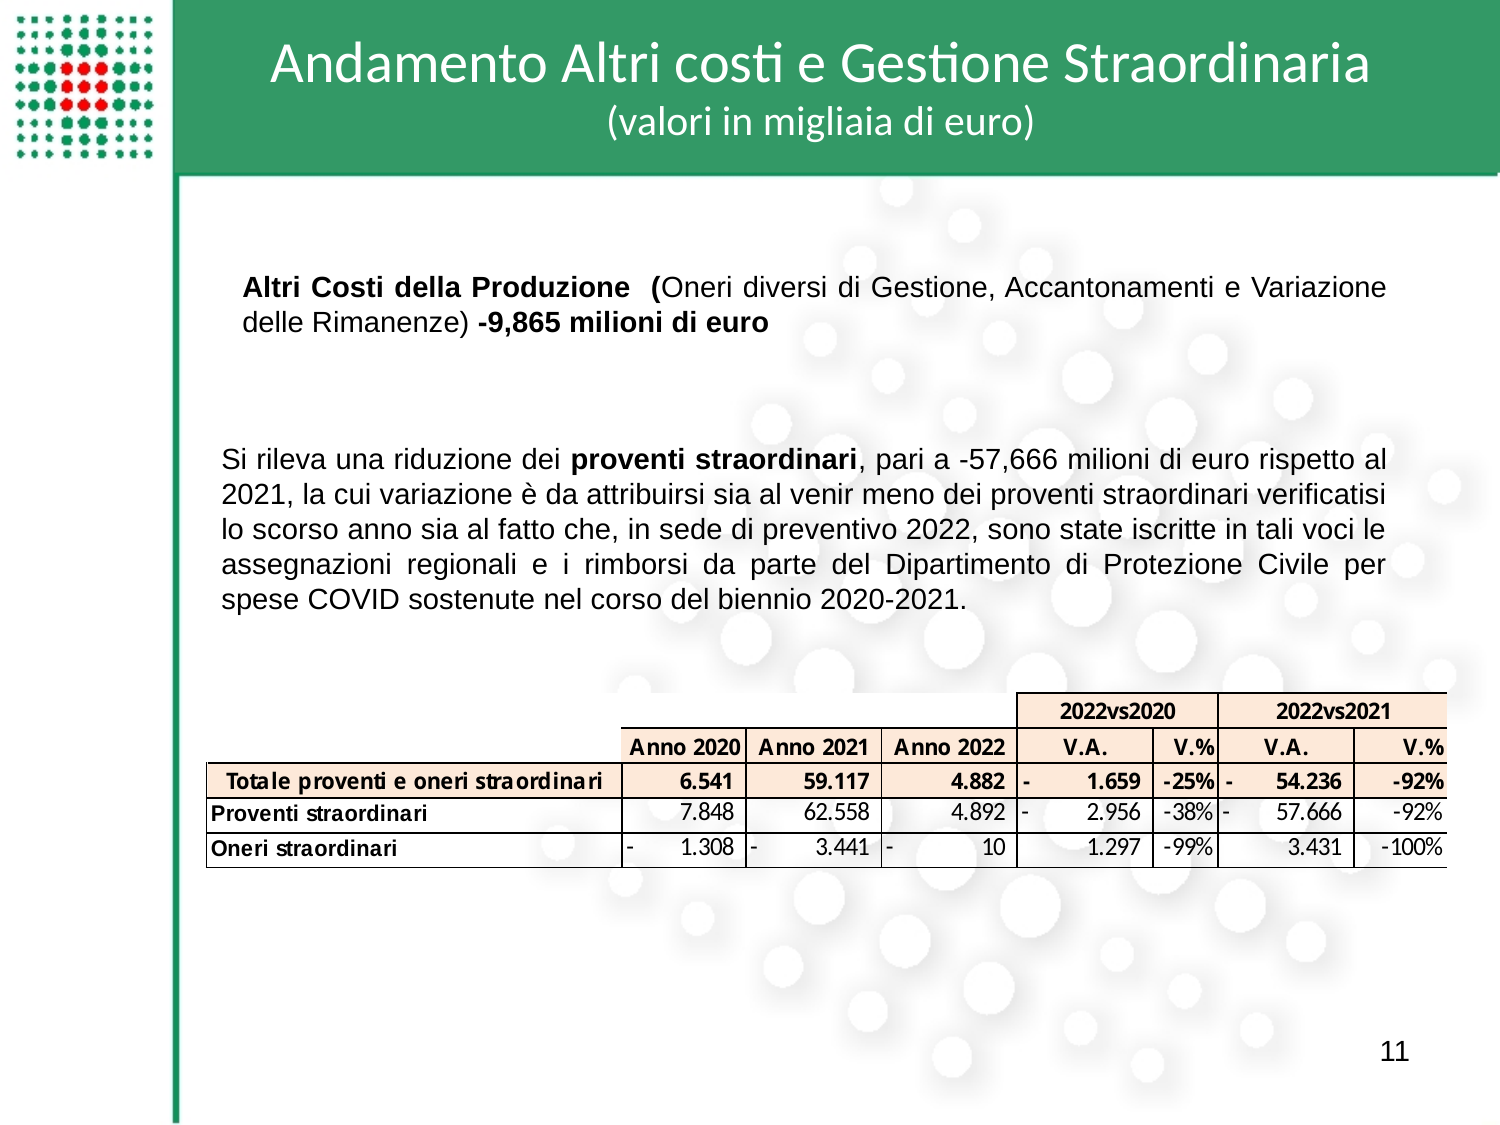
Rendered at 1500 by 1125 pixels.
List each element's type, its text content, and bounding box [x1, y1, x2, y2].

picture [0, 0, 174, 55]
picture [0, 182, 1500, 1125]
slide_number 11 [1074, 1024, 1426, 1103]
text_box Si rileva una riduzione dei proventi straordinari, pari a -57,666 milioni di euro rispetto al 2021, la cui variazione è da attribuirsi sia al venir meno dei proventi straordinari verificatisi lo scorso anno sia al fatto che, in sede di preventivo 2022, sono state iscritte in tali voci le assegnazioni regionali e i rimborsi da parte del Dipartimento di Protezione Civile per spese COVID sostenute nel corso del biennio 2020-2021. [206, 432, 1403, 623]
text_box Andamento Altri costi e Gestione Straordinaria (valori in migliaia di euro) [0, 55, 1500, 182]
text_box Altri Costi della Produzione (Oneri diversi di Gestione, Accantonamenti e Variazione delle Rimanenze) -9,865 milioni di euro [227, 260, 1403, 346]
